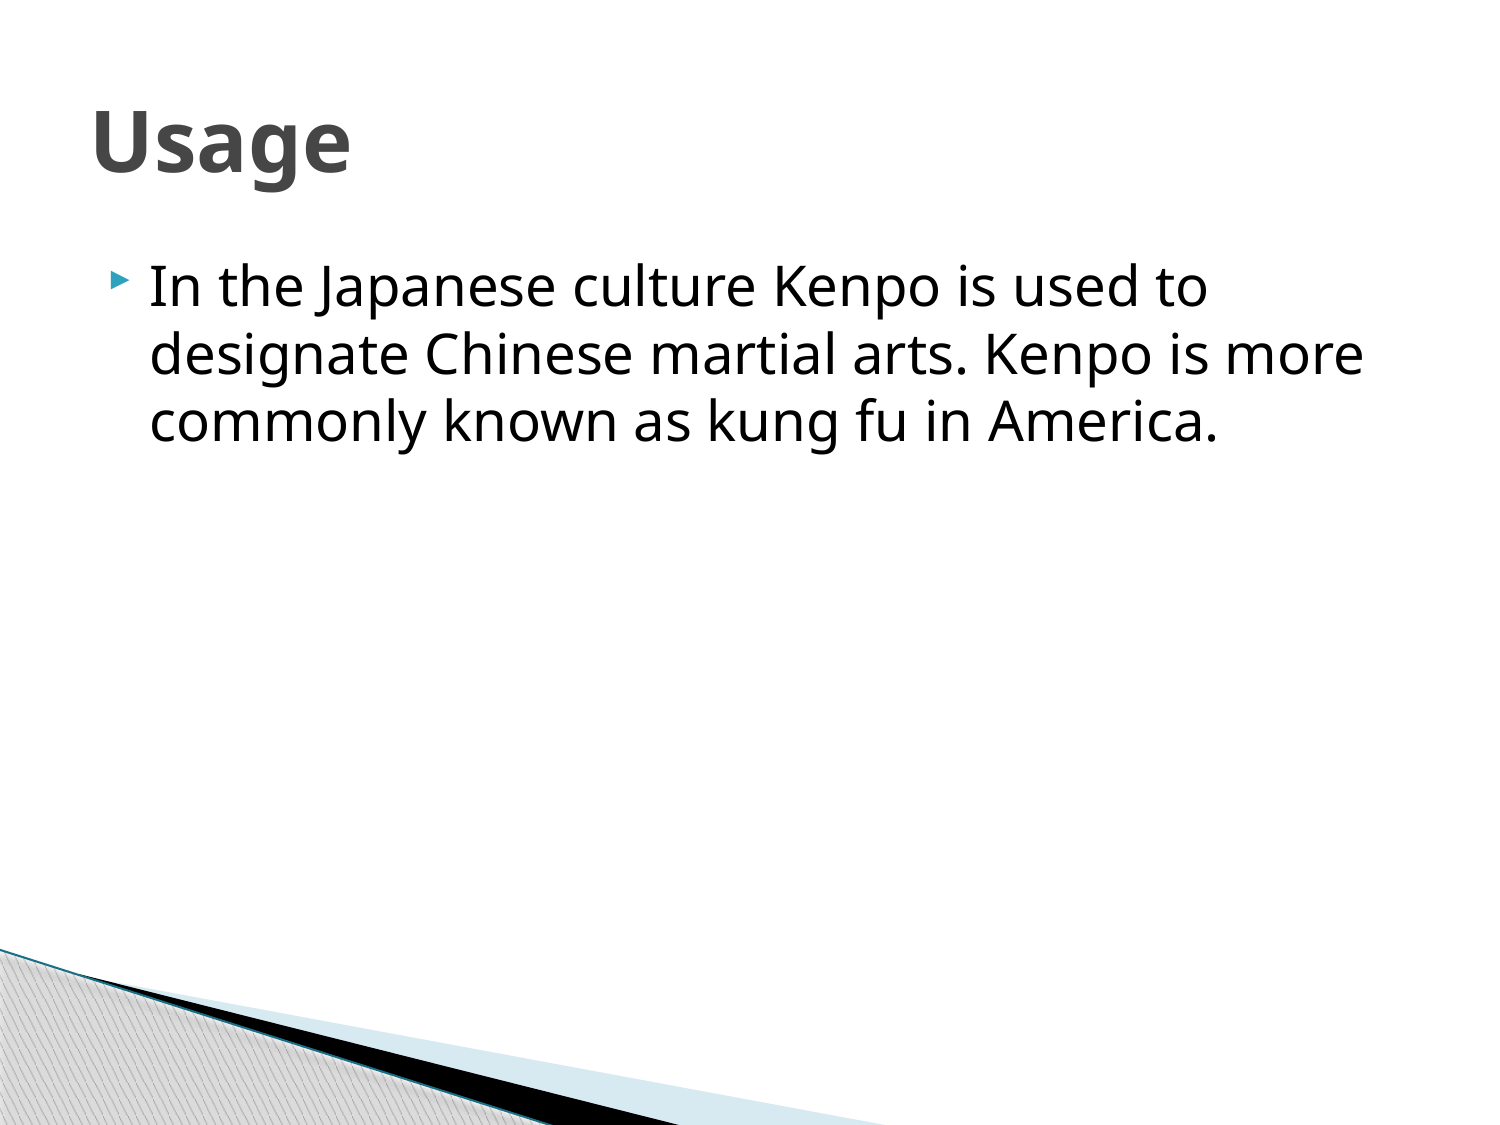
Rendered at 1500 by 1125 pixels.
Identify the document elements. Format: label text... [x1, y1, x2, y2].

title Usage [75, 45, 1425, 233]
list In the Japanese culture Kenpo is used to designate Chinese martial arts. Kenpo is more commonly known as kung fu in America. [75, 243, 1425, 986]
